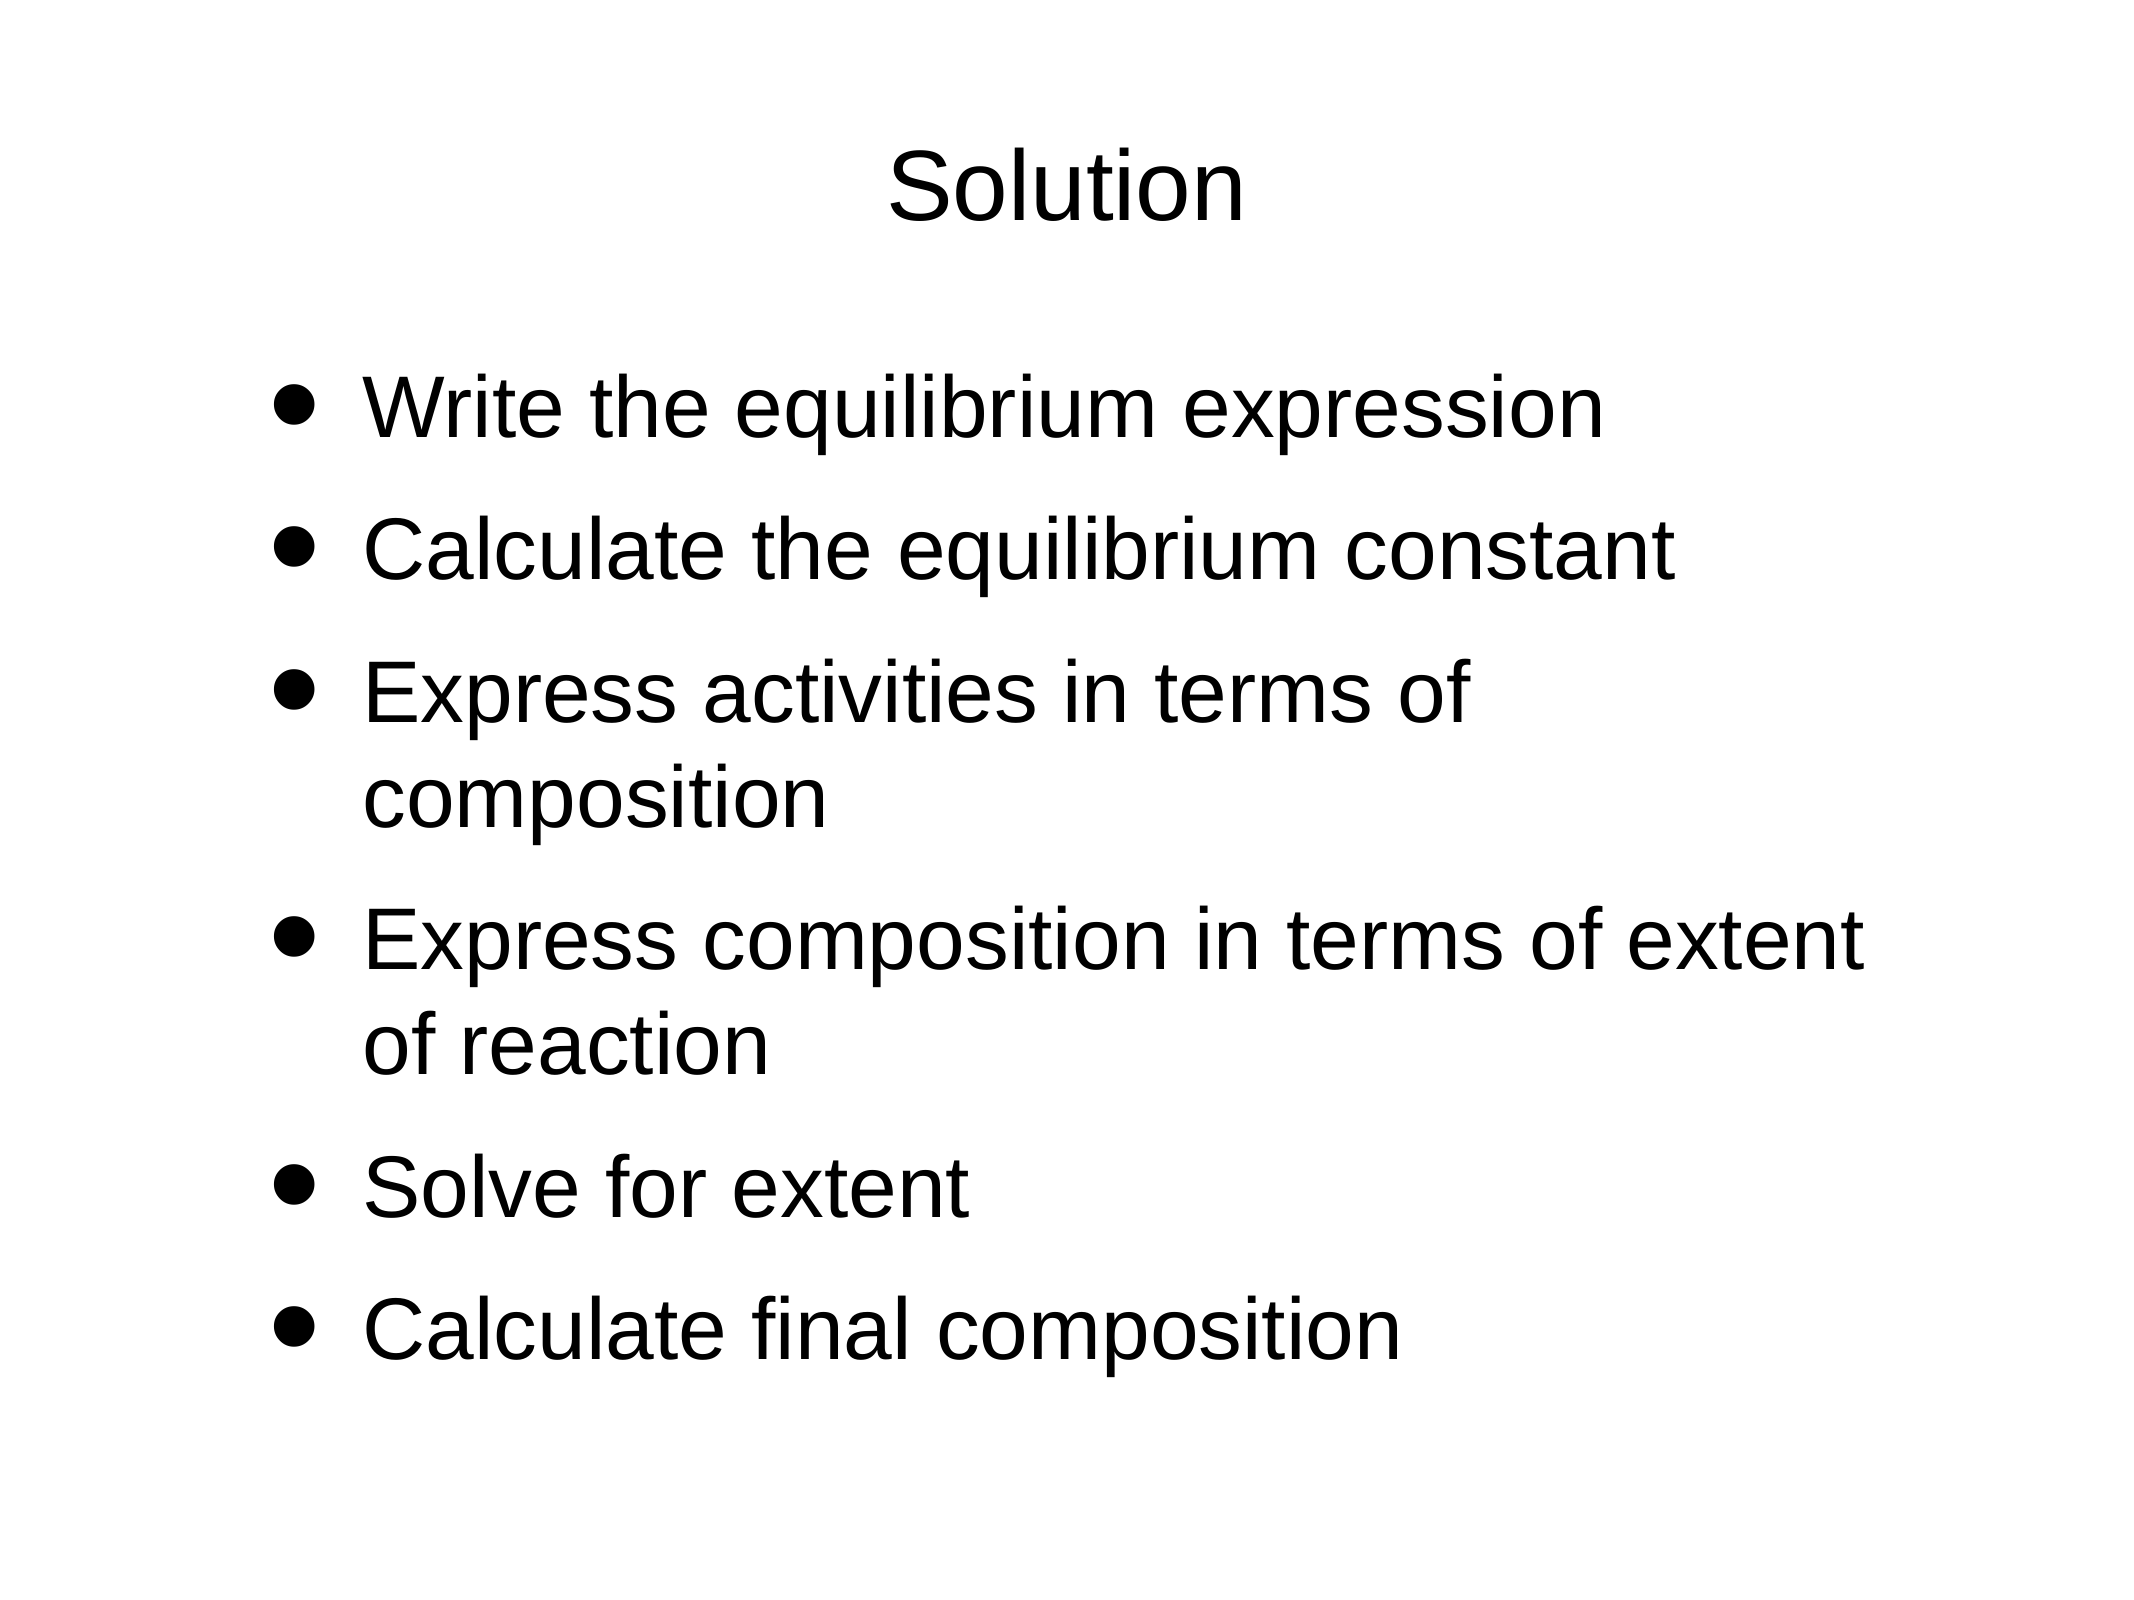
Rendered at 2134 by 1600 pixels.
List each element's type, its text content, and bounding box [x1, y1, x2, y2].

list Write the equilibrium expression Calculate the equilibrium constant Express activities in terms of composition Express composition in terms of extent of reaction Solve for extent Calculate final composition [208, 335, 1925, 1392]
title Solution [208, 41, 1925, 319]
